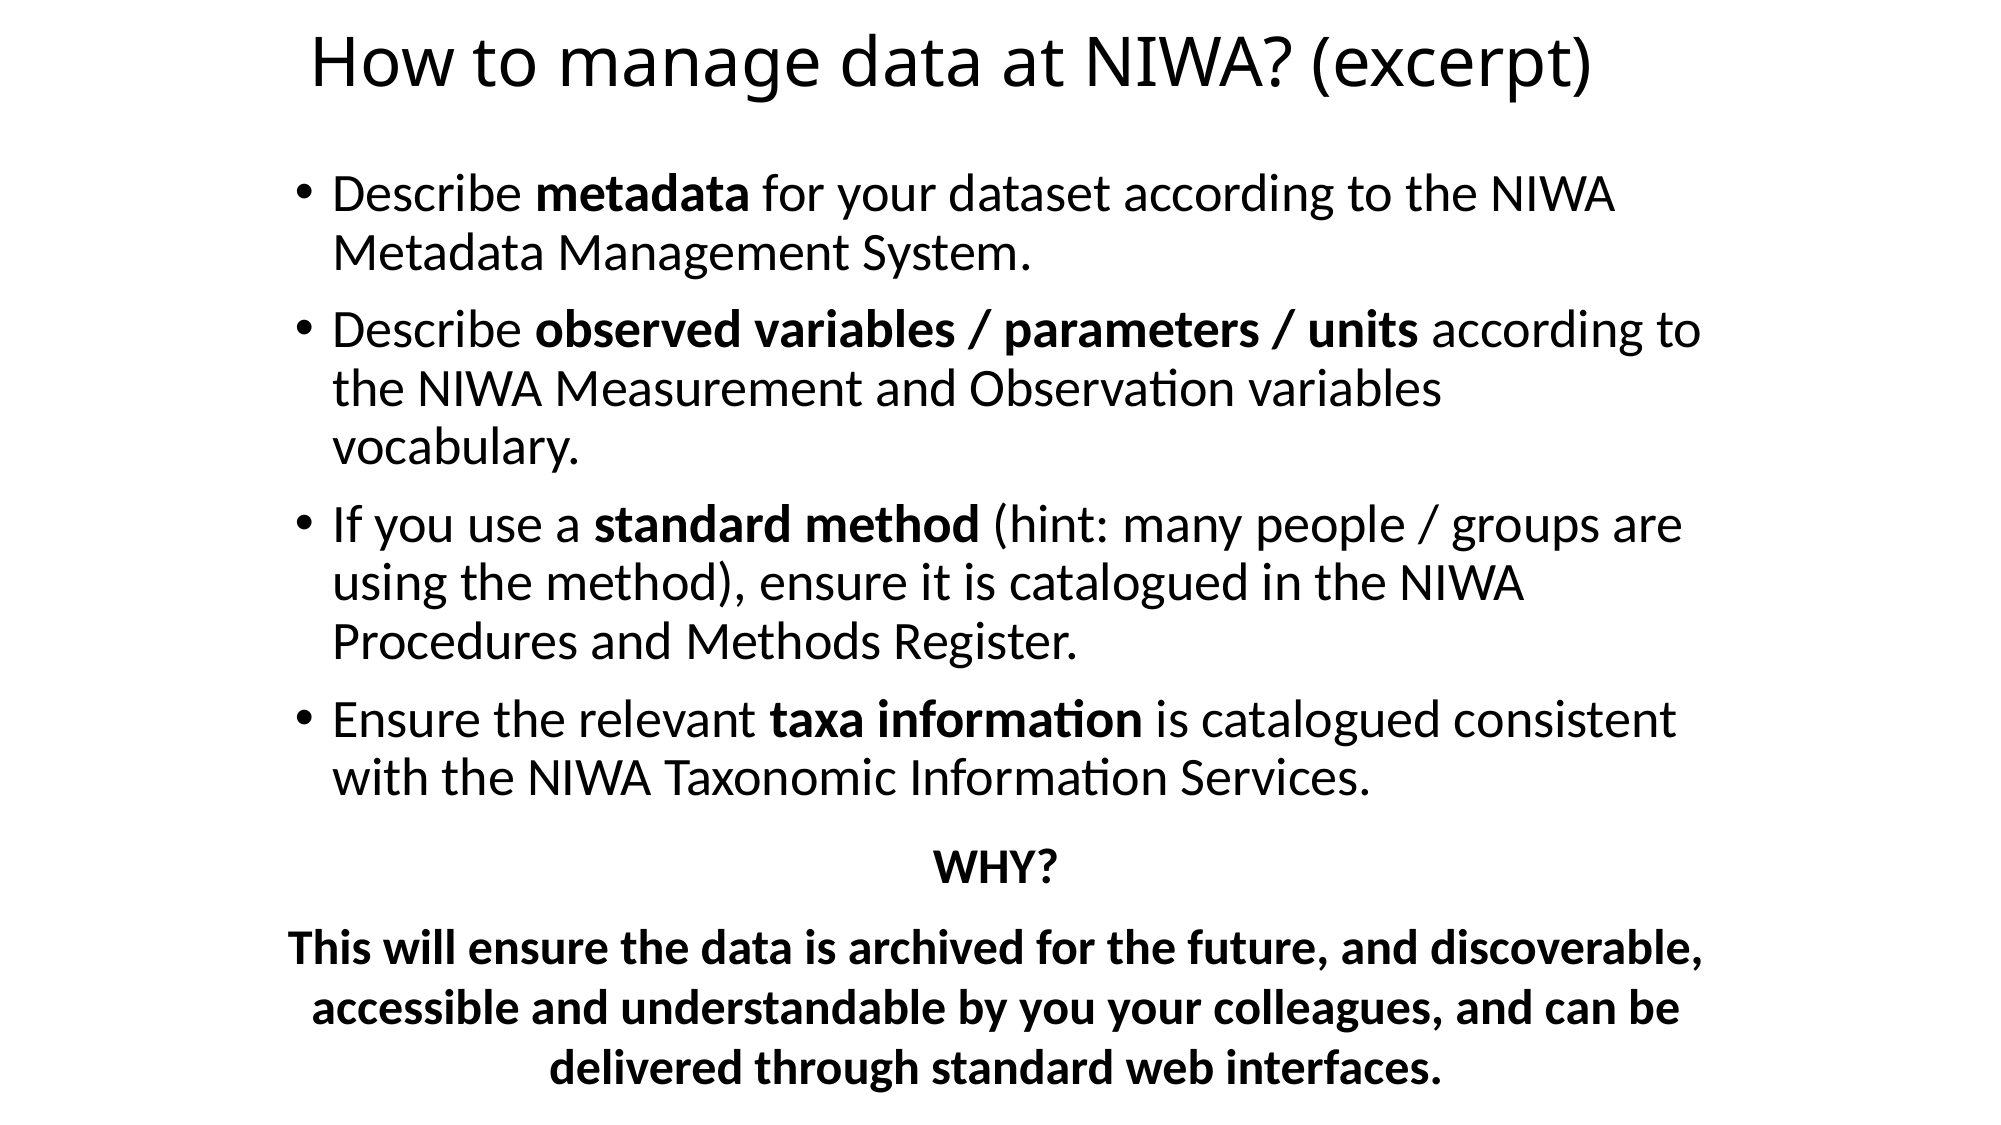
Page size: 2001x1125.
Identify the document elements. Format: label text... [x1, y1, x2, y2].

text_box WHY? This will ensure the data is archived for the future, and discoverable, accessible and understandable by you your colleagues, and can be delivered through standard web interfaces. [242, 817, 1750, 1103]
title How to manage data at NIWA? (excerpt) [294, 0, 1720, 128]
list Describe metadata for your dataset according to the NIWA Metadata Management System. Describe observed variables / parameters / units according to the NIWA Measurement and Observation variables vocabulary. If you use a standard method (hint: many people / groups are using the method), ensure it is catalogued in the NIWA Procedures and Methods Register. Ensure the relevant taxa information is catalogued consistent with the NIWA Taxonomic Information Services. [279, 157, 1720, 817]
